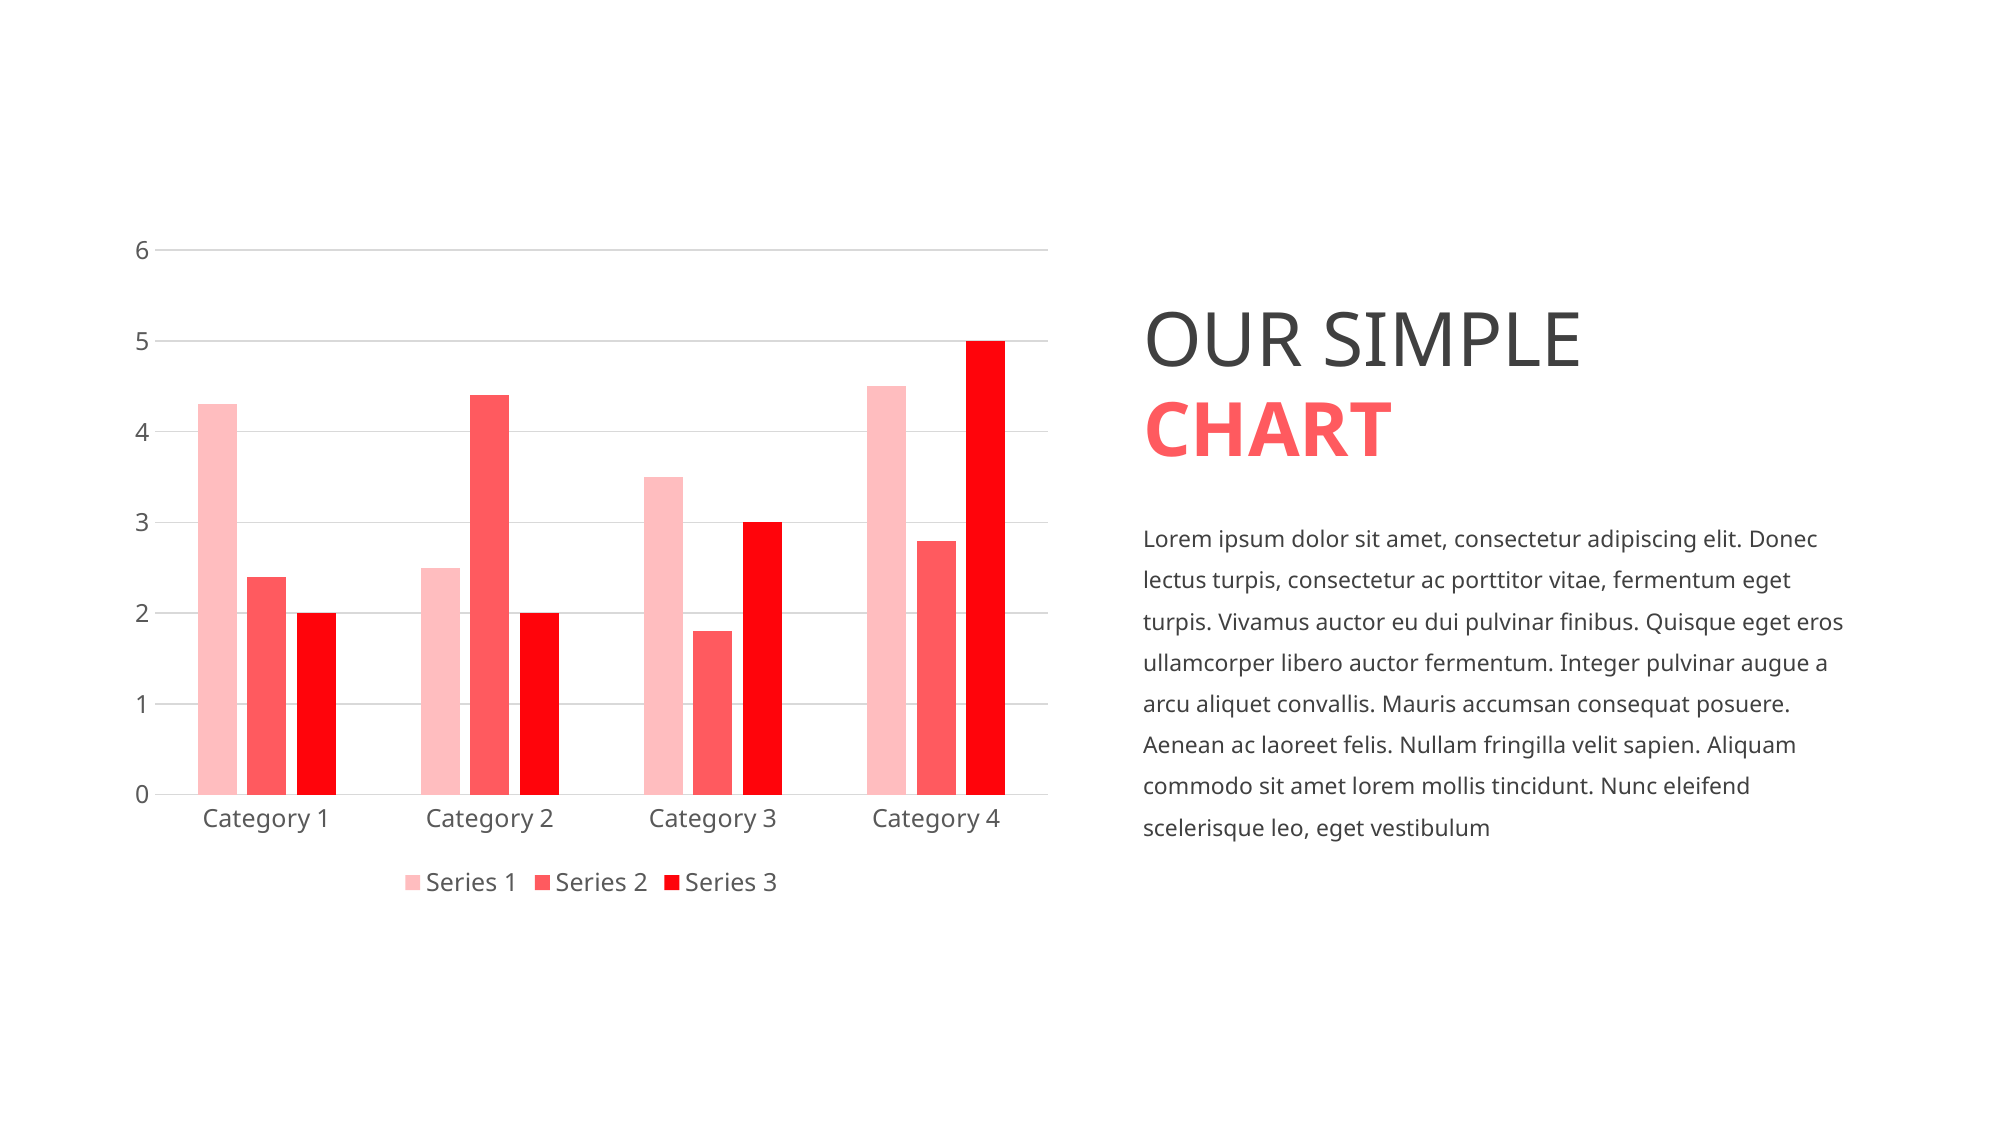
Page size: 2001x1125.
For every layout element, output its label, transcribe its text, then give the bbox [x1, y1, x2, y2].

chart [116, 219, 1067, 906]
text_box Lorem ipsum dolor sit amet, consectetur adipiscing elit. Donec lectus turpis, consectetur ac porttitor vitae, fermentum eget turpis. Vivamus auctor eu dui pulvinar finibus. Quisque eget eros ullamcorper libero auctor fermentum. Integer pulvinar augue a arcu aliquet convallis. Mauris accumsan consequat posuere. Aenean ac laoreet felis. Nullam fringilla velit sapien. Aliquam commodo sit amet lorem mollis tincidunt. Nunc eleifend scelerisque leo, eget vestibulum [1128, 503, 1863, 848]
text_box OUR SIMPLE CHART [1128, 284, 1676, 479]
